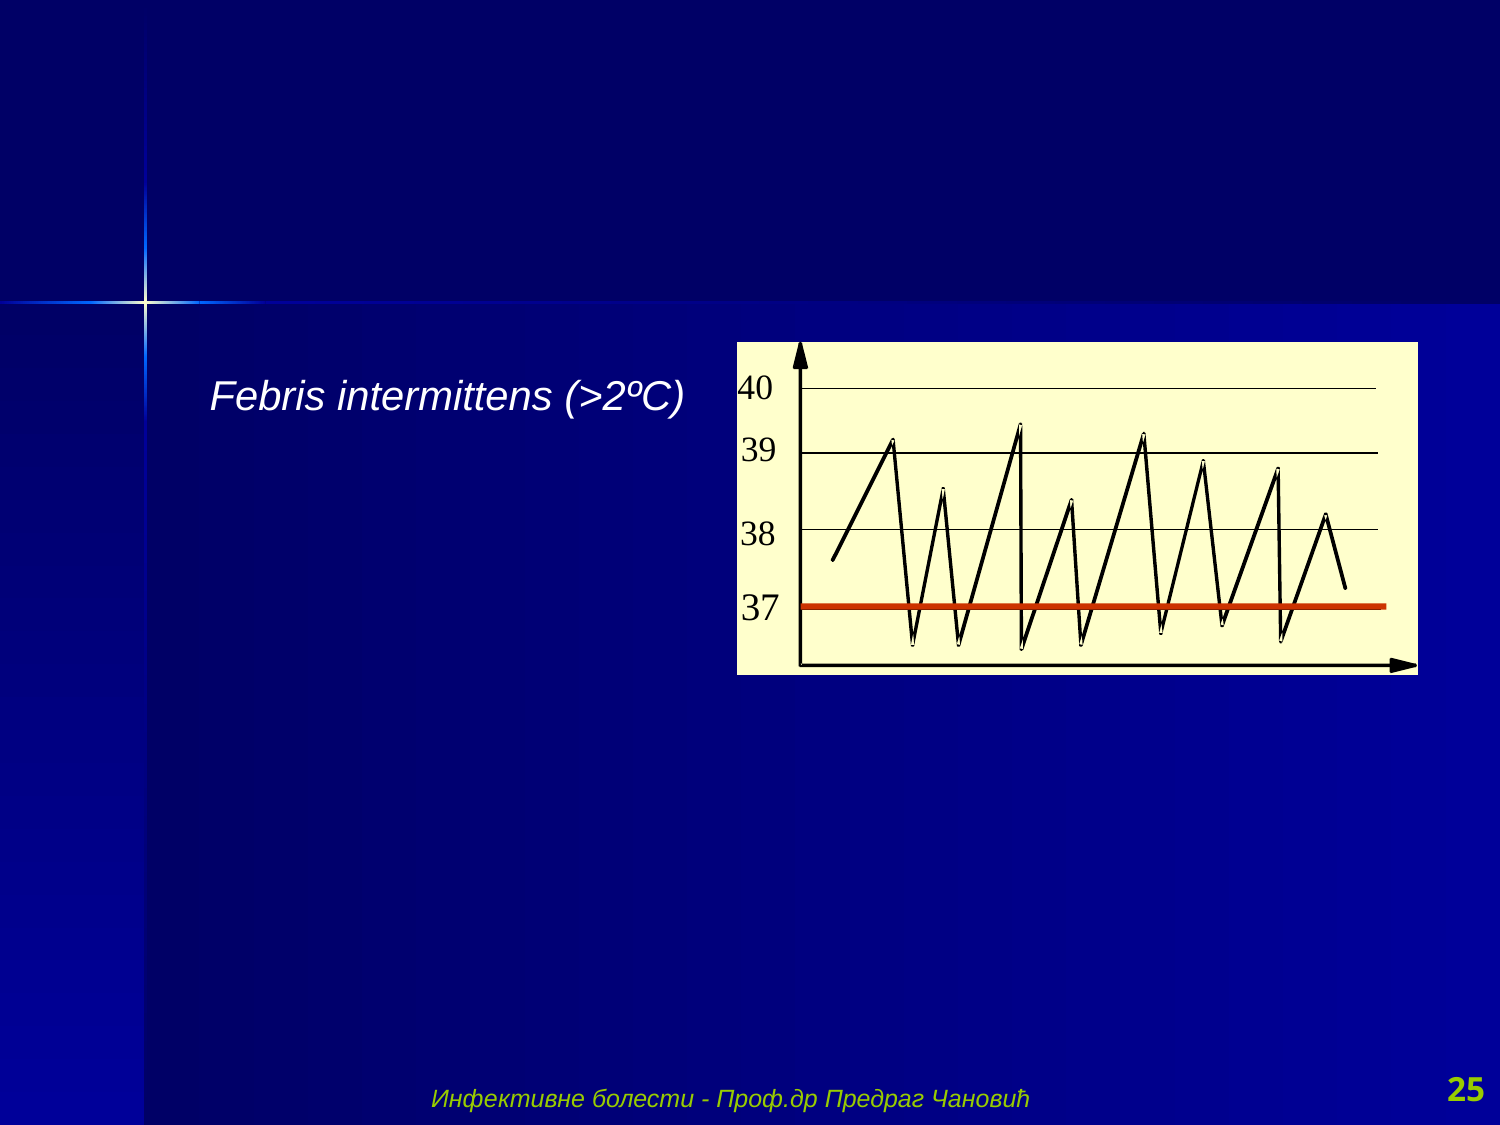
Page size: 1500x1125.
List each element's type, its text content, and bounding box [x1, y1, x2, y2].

footer Инфективне болести - Проф.др Предраг Чановић [412, 1074, 1051, 1125]
slide_number 25 [1354, 1059, 1500, 1125]
text_box Febris intermittens (>2ºC) [194, 361, 713, 426]
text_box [737, 341, 1419, 675]
